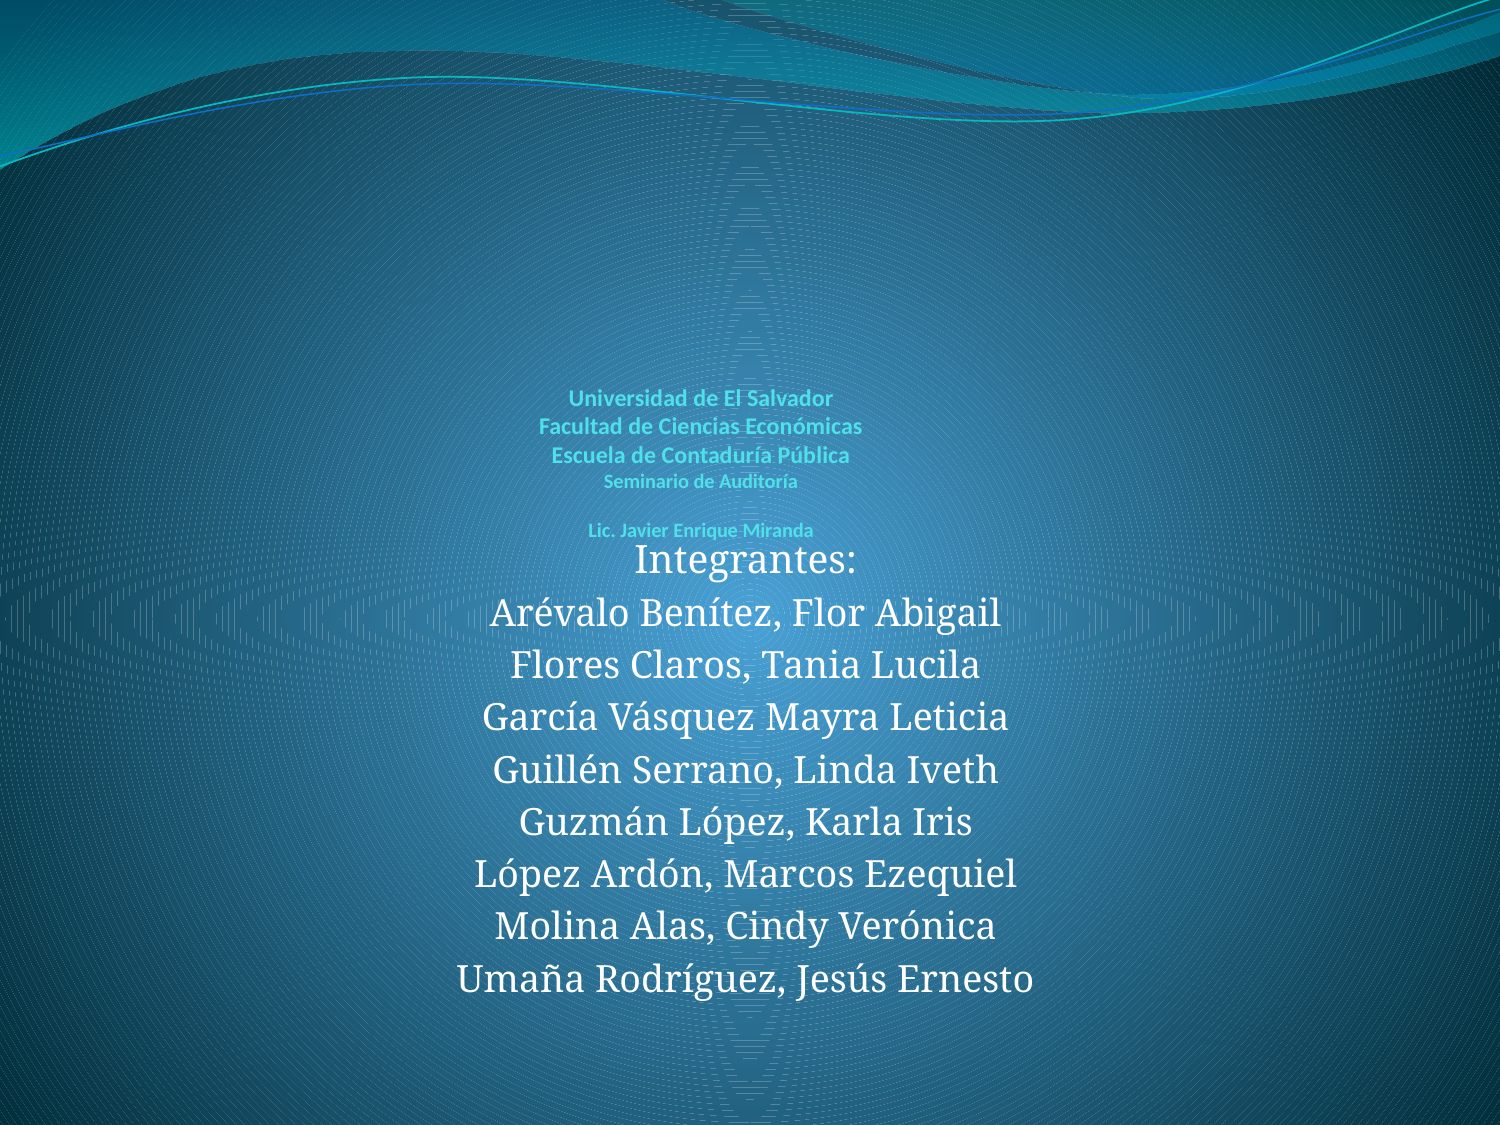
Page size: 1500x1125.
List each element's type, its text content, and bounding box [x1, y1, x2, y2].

title Universidad de El Salvador Facultad de Ciencias Económicas Escuela de Contaduría Pública Seminario de Auditoría Lic. Javier Enrique Miranda [29, 290, 1376, 591]
subtitle Integrantes: Arévalo Benítez, Flor Abigail Flores Claros, Tania Lucila García Vásquez Mayra Leticia Guillén Serrano, Linda Iveth Guzmán López, Karla Iris López Ardón, Marcos Ezequiel Molina Alas, Cindy Verónica Umaña Rodríguez, Jesús Ernesto [53, 527, 1447, 1012]
